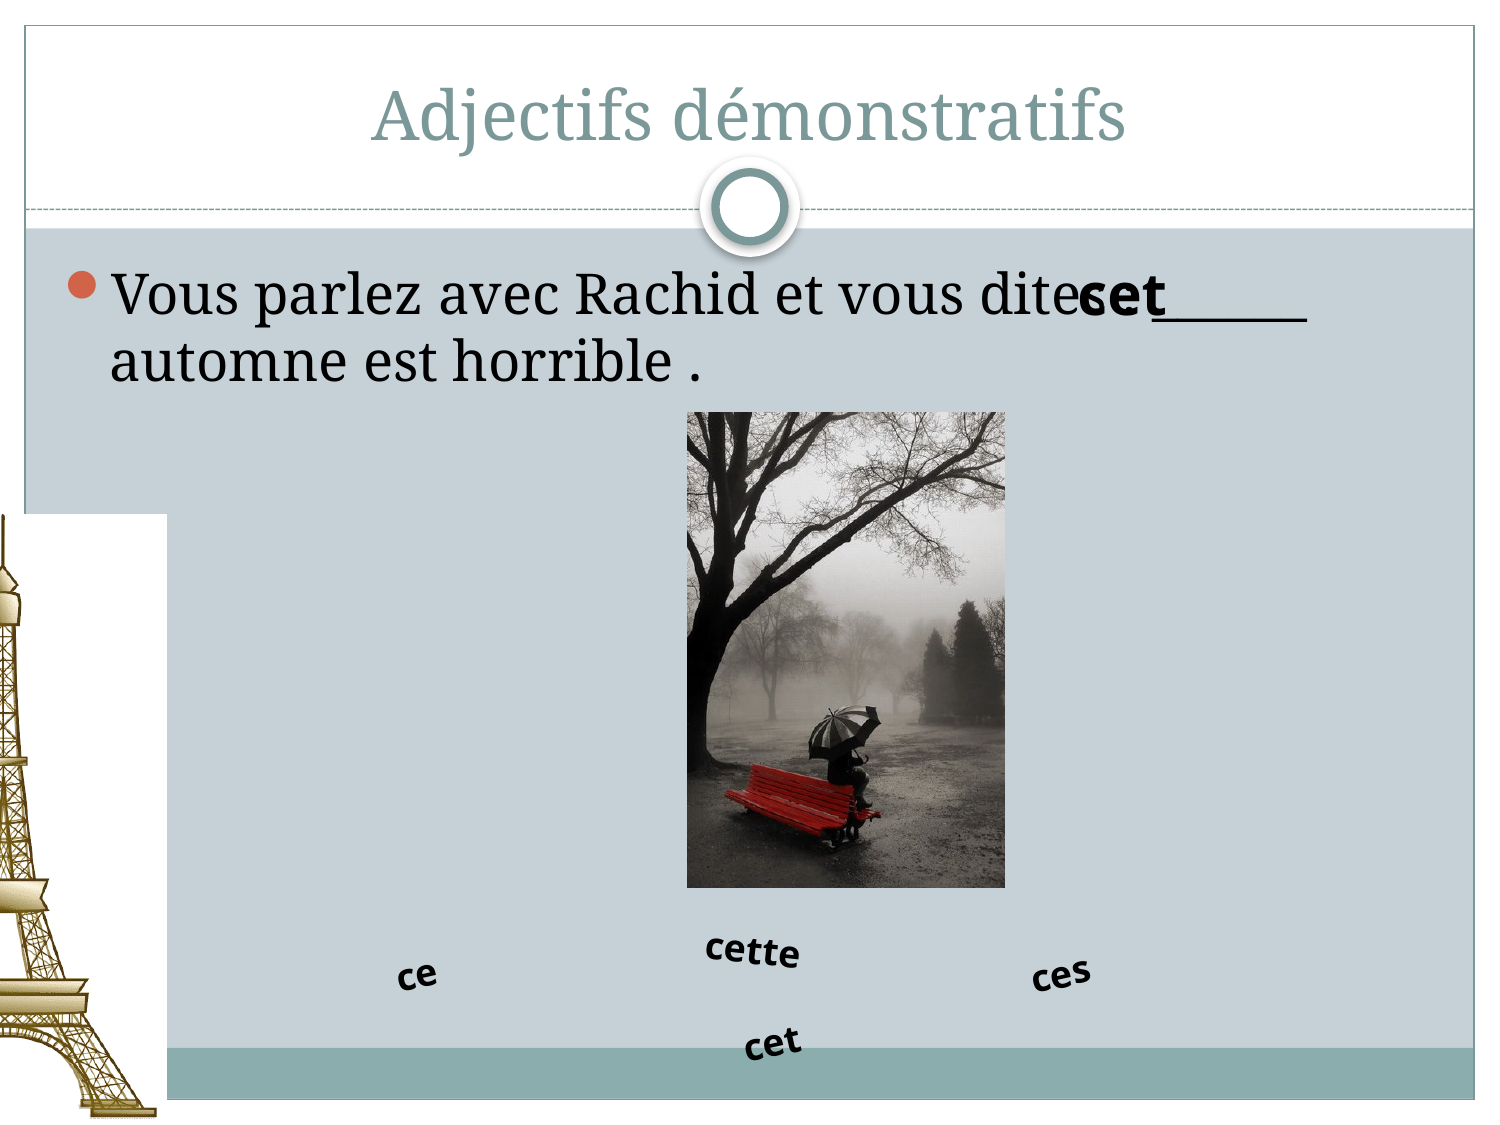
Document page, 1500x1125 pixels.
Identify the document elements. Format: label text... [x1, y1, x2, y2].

text_box cet [1062, 249, 1363, 335]
text_box cette [687, 912, 942, 991]
picture [0, 514, 167, 1125]
list Vous parlez avec Rachid et vous dites : ______ automne est horrible . [49, 250, 1445, 863]
title Adjectifs démonstratifs [49, 37, 1450, 162]
text_box ce [375, 930, 484, 1010]
text_box ces [1010, 855, 1463, 1012]
picture [687, 412, 1005, 888]
text_box cet [722, 964, 996, 1081]
